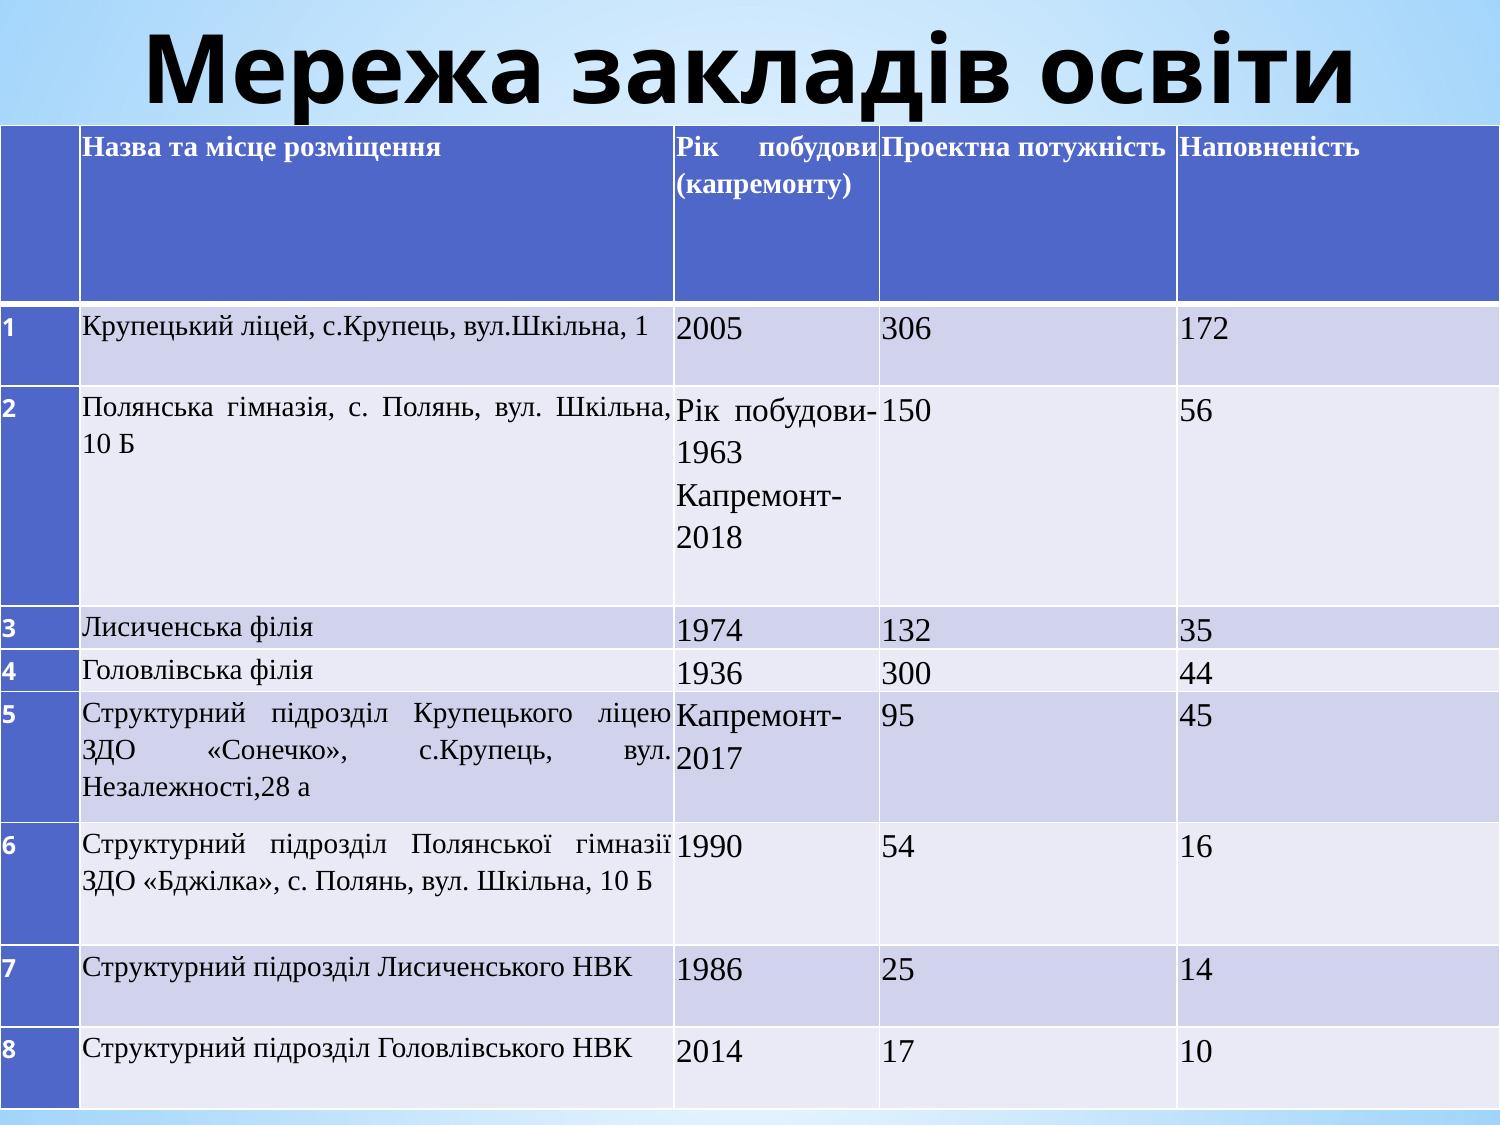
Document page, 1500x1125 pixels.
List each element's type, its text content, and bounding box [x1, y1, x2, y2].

table_cell 2 [1, 387, 79, 605]
table_cell 1 [1, 307, 79, 385]
table_cell 3 [1, 607, 79, 648]
table_header Наповненість [1178, 126, 1499, 301]
table_cell 300 [880, 650, 1176, 691]
table_cell 306 [880, 307, 1176, 385]
table_cell 6 [1, 823, 79, 944]
table_cell 35 [1178, 607, 1499, 648]
table_cell 172 [1178, 307, 1499, 385]
table_cell Структурний підрозділ Крупецького ліцею ЗДО «Сонечко», с.Крупець, вул. Незалежності,28 а [81, 692, 673, 822]
table_header [1, 126, 79, 301]
table_cell Рік побудови-1963 Капремонт- 2018 [675, 387, 879, 605]
table_cell 5 [1, 692, 79, 822]
table_cell 44 [1178, 650, 1499, 691]
table_cell 7 [1, 946, 79, 1026]
table_cell 56 [1178, 387, 1499, 605]
table_cell Структурний підрозділ Лисиченського НВК [81, 946, 673, 1026]
table_cell 14 [1178, 946, 1499, 1026]
table_cell Капремонт-2017 [675, 692, 879, 822]
table_cell 1990 [675, 823, 879, 944]
table_header Рік побудови (капремонту) [675, 126, 879, 301]
title Мережа закладів освіти [0, 0, 1500, 125]
table_cell 8 [1, 1028, 79, 1108]
table_cell 132 [880, 607, 1176, 648]
table_cell 1974 [675, 607, 879, 648]
table_cell 10 [1178, 1028, 1499, 1108]
table_cell Структурний підрозділ Головлівського НВК [81, 1028, 673, 1108]
table_cell Структурний підрозділ Полянської гімназії ЗДО «Бджілка», с. Полянь, вул. Шкільна, 10 Б [81, 823, 673, 944]
table_cell 16 [1178, 823, 1499, 944]
table_cell 1936 [675, 650, 879, 691]
table_cell 150 [880, 387, 1176, 605]
table_cell 4 [1, 650, 79, 691]
table_cell 17 [880, 1028, 1176, 1108]
table_cell 1986 [675, 946, 879, 1026]
table_cell 95 [880, 692, 1176, 822]
table_cell Крупецький ліцей, с.Крупець, вул.Шкільна, 1 [81, 307, 673, 385]
table_cell 25 [880, 946, 1176, 1026]
table_cell 2005 [675, 307, 879, 385]
table_cell 2014 [675, 1028, 879, 1108]
table_header Проектна потужність [880, 126, 1176, 301]
table_cell Головлівська філія [81, 650, 673, 691]
table_cell Полянська гімназія, с. Полянь, вул. Шкільна, 10 Б [81, 387, 673, 605]
table_cell 54 [880, 823, 1176, 944]
table_cell Лисиченська філія [81, 607, 673, 648]
table_header Назва та місце розміщення [81, 126, 673, 301]
table_cell 45 [1178, 692, 1499, 822]
